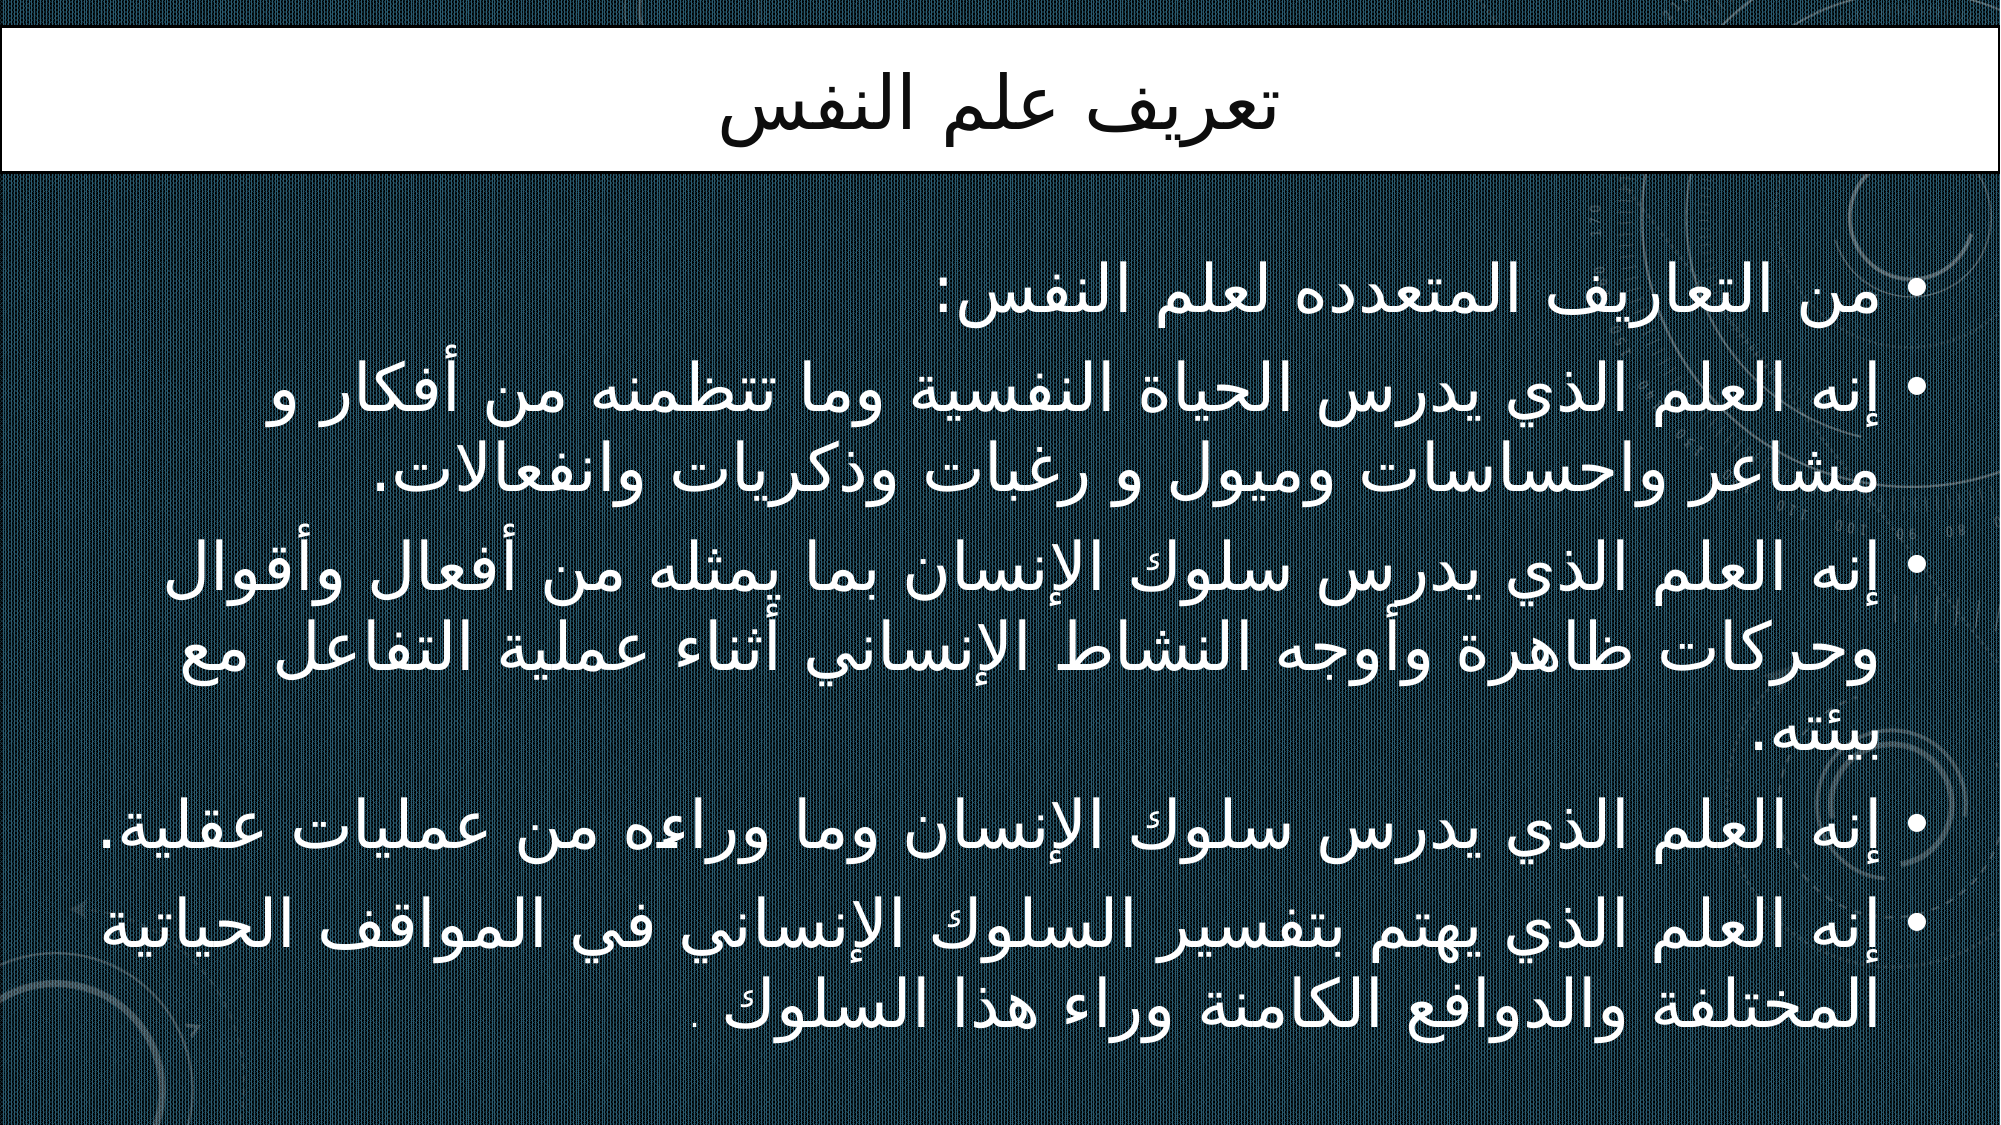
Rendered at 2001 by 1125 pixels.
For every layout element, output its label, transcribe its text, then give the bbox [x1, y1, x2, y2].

list من التعاريف المتعدده لعلم النفس: إنه العلم الذي يدرس الحياة النفسية وما تتظمنه من أفكار و مشاعر واحساسات وميول و رغبات وذكريات وانفعالات. إنه العلم الذي يدرس سلوك الإنسان بما يمثله من أفعال وأقوال وحركات ظاهرة وأوجه النشاط الإنساني أثناء عملية التفاعل مع بيئته. إنه العلم الذي يدرس سلوك الإنسان وما وراءه من عمليات عقلية. إنه العلم الذي يهتم بتفسير السلوك الإنساني في المواقف الحياتية المختلفة والدوافع الكامنة وراء هذا السلوك . [71, 208, 1941, 1080]
title تعريف علم النفس [0, 25, 2000, 174]
picture [0, 0, 2000, 25]
picture [0, 174, 2000, 1125]
